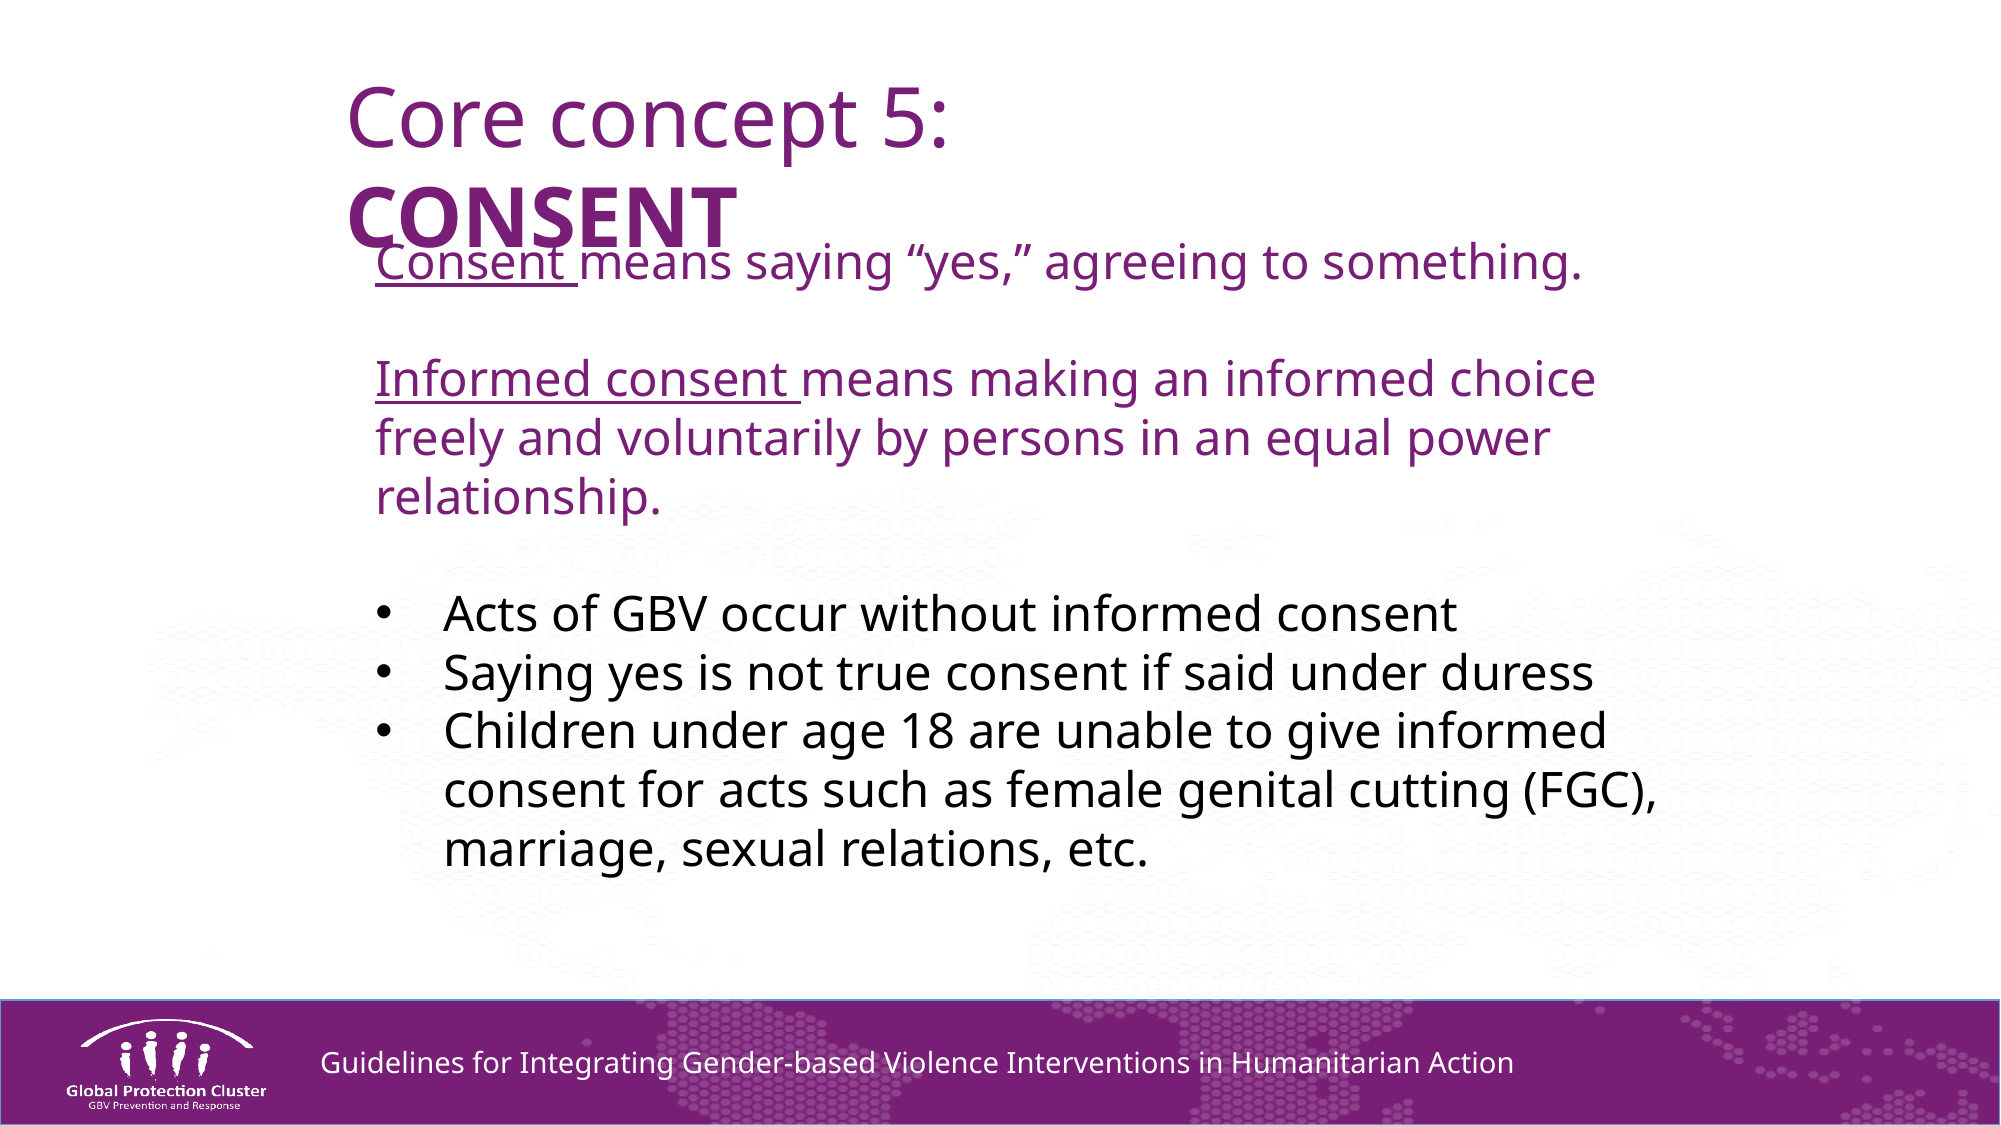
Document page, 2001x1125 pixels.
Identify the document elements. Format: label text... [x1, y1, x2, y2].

text_box Consent means saying “yes,” agreeing to something. Informed consent means making an informed choice freely and voluntarily by persons in an equal power relationship. Acts of GBV occur without informed consent Saying yes is not true consent if said under duress Children under age 18 are unable to give informed consent for acts such as female genital cutting (FGC), marriage, sexual relations, etc. [360, 223, 1694, 898]
text_box Core concept 5: CONSENT [329, 56, 1263, 341]
picture [56, 254, 2001, 1125]
